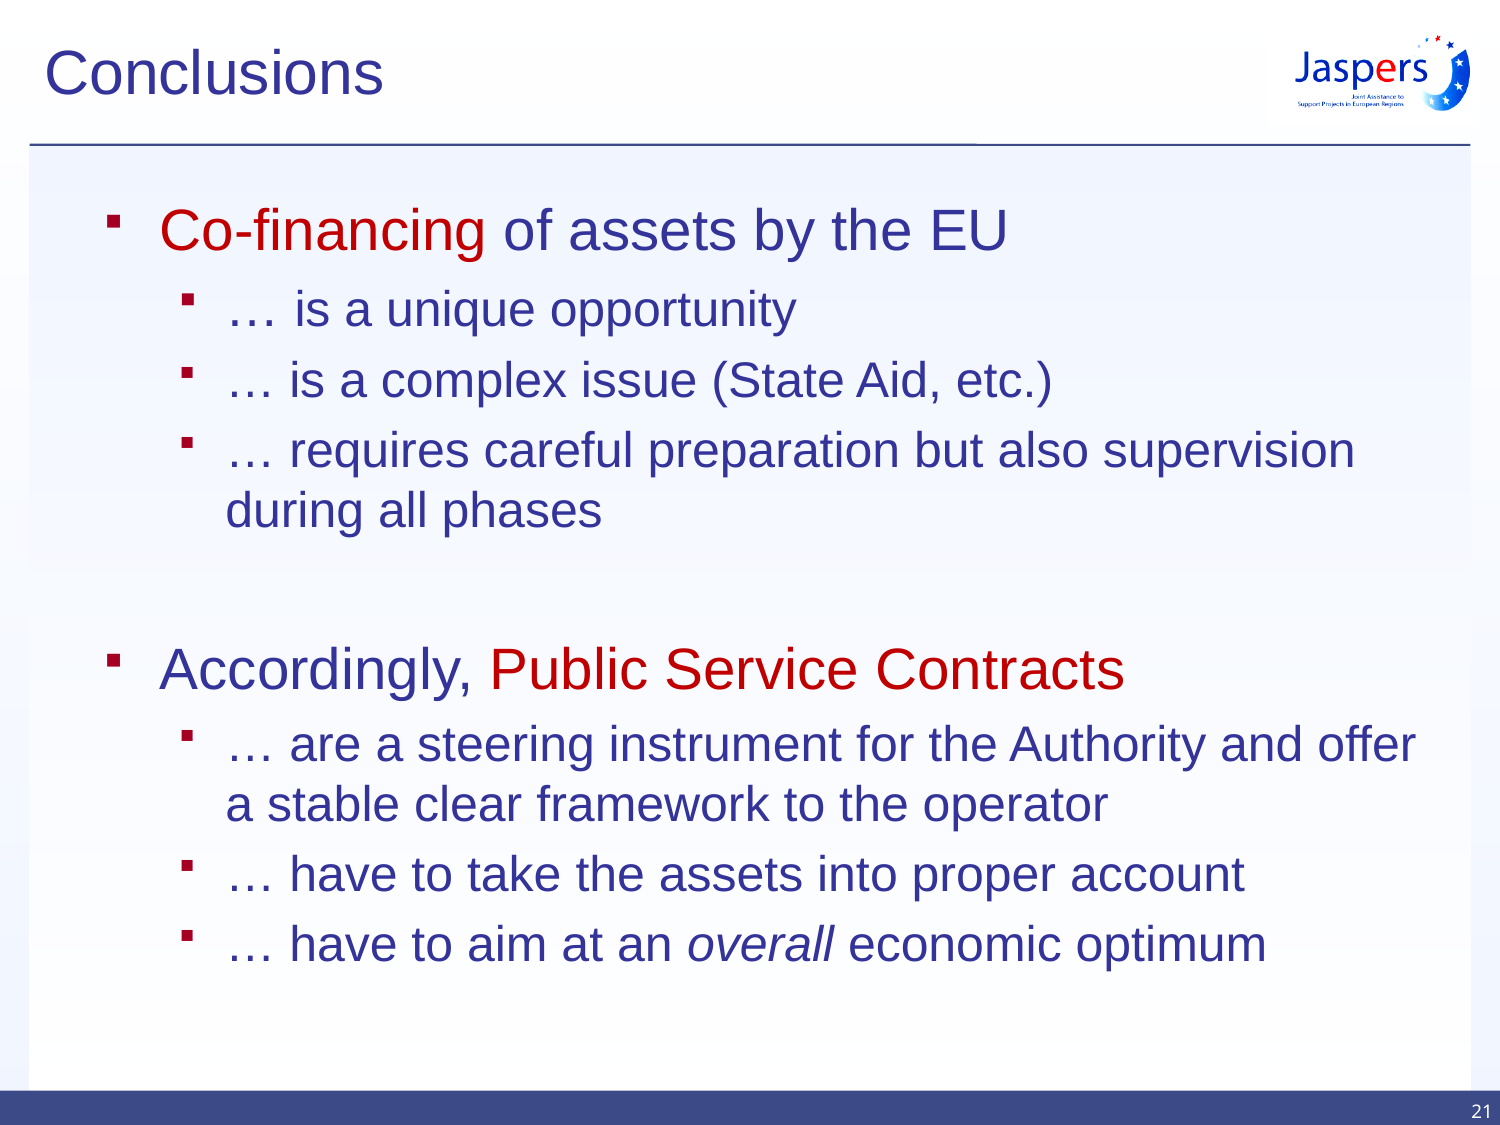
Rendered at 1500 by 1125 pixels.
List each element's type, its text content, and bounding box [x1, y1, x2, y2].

slide_number 21 [1195, 1091, 1500, 1125]
title Conclusions [29, 19, 1500, 120]
list Co-financing of assets by the EU … is a unique opportunity … is a complex issue (State Aid, etc.) … requires careful preparation but also supervision during all phases Accordingly, Public Service Contracts … are a steering instrument for the Authority and offer a stable clear framework to the operator … have to take the assets into proper account … have to aim at an overall economic optimum [88, 184, 1436, 1083]
